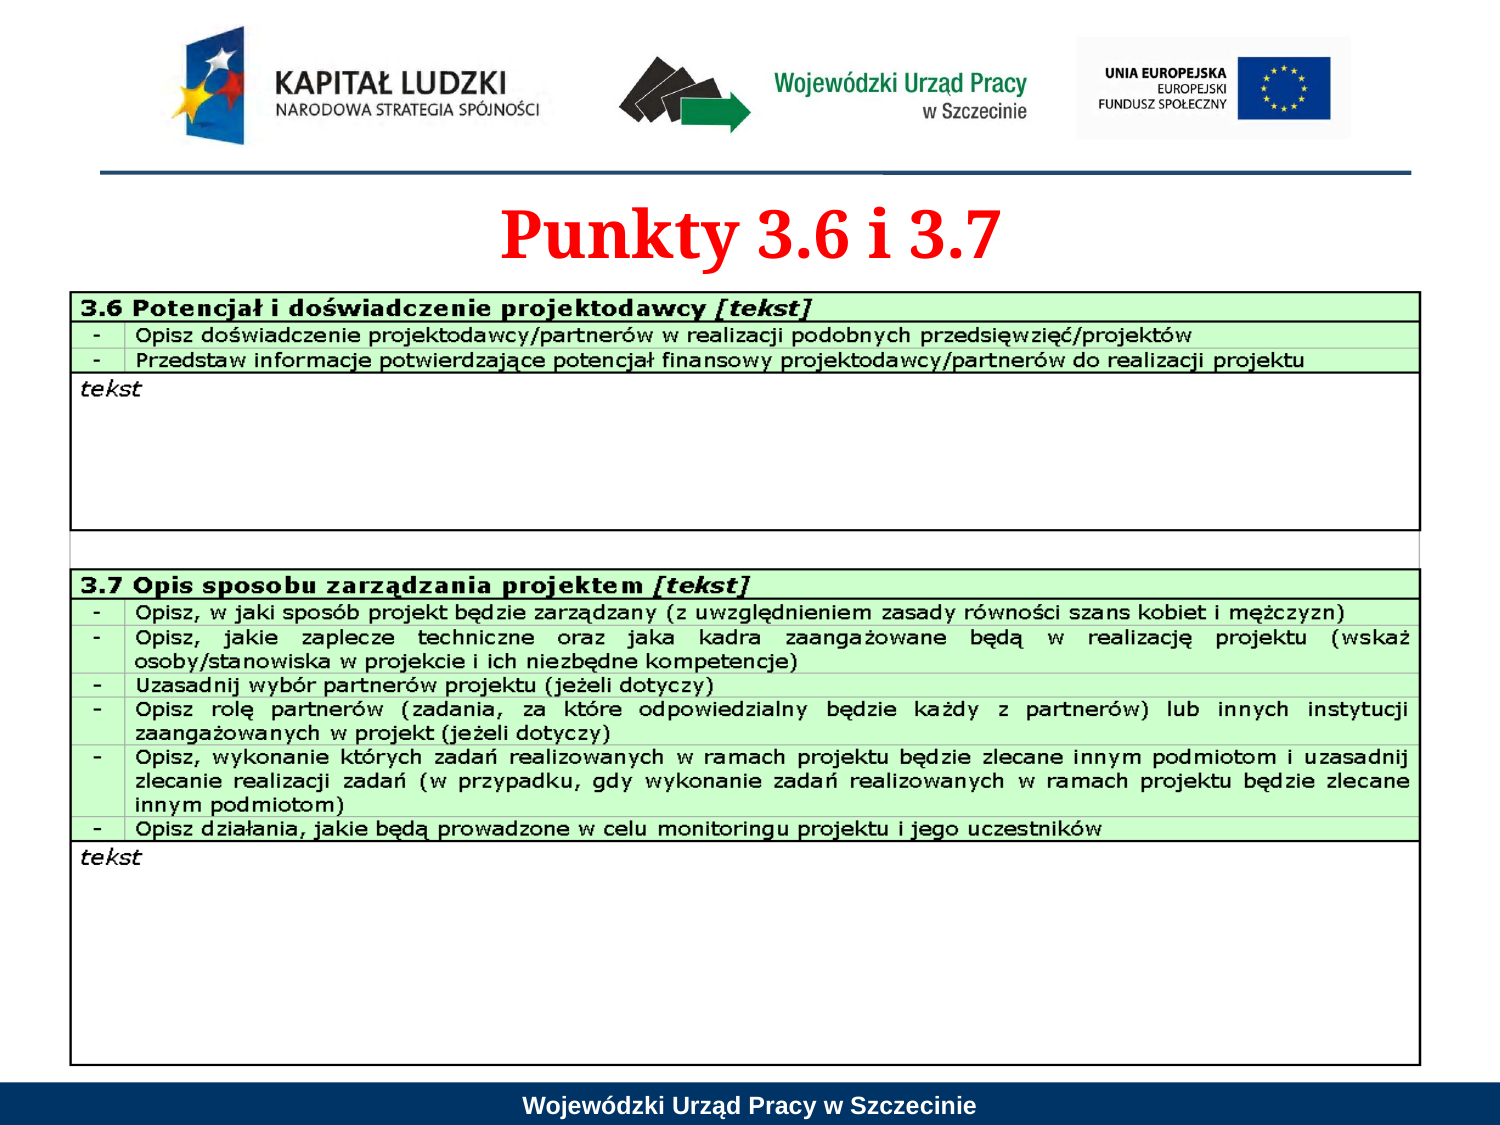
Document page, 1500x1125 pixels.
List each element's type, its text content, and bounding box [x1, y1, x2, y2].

title Punkty 3.6 i 3.7 [76, 184, 1427, 279]
picture [64, 290, 1424, 1071]
picture [159, 24, 1353, 149]
